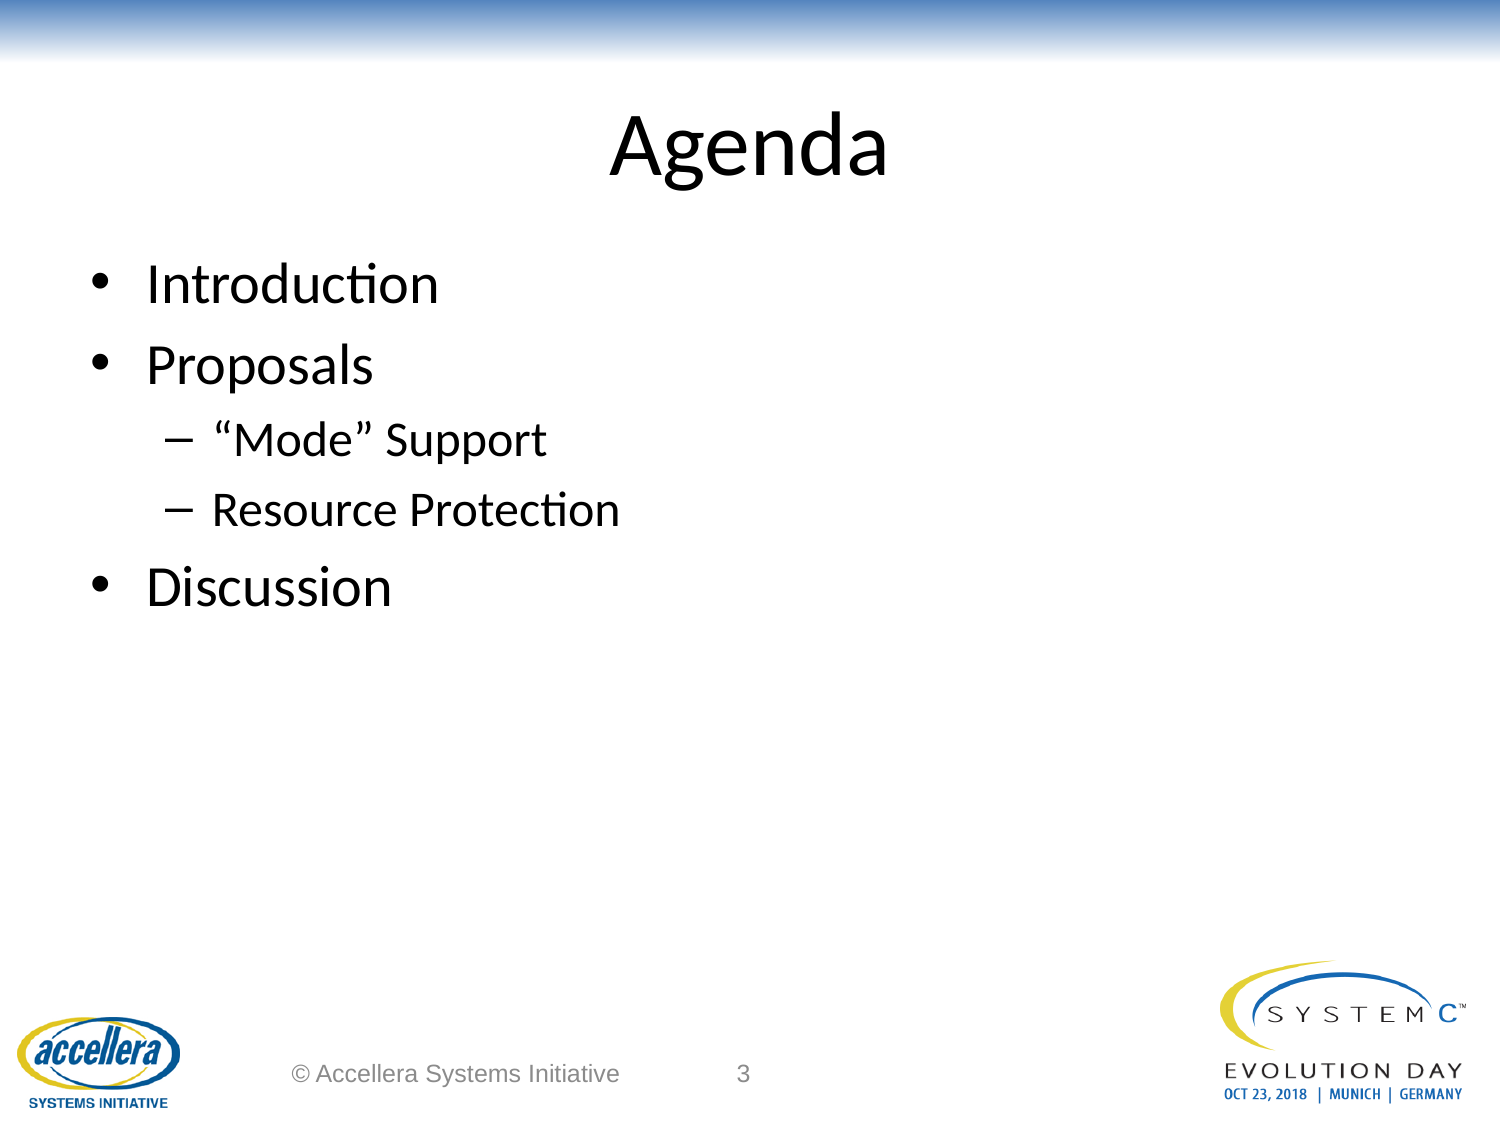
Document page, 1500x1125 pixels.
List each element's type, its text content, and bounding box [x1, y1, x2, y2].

title Agenda [75, 45, 1425, 233]
picture [1211, 957, 1474, 1111]
picture [17, 1017, 180, 1108]
list Introduction Proposals “Mode” Support Resource Protection Discussion [75, 237, 1425, 975]
slide_number 3 [600, 1042, 888, 1103]
footer © Accellera Systems Initiative [275, 1042, 600, 1103]
